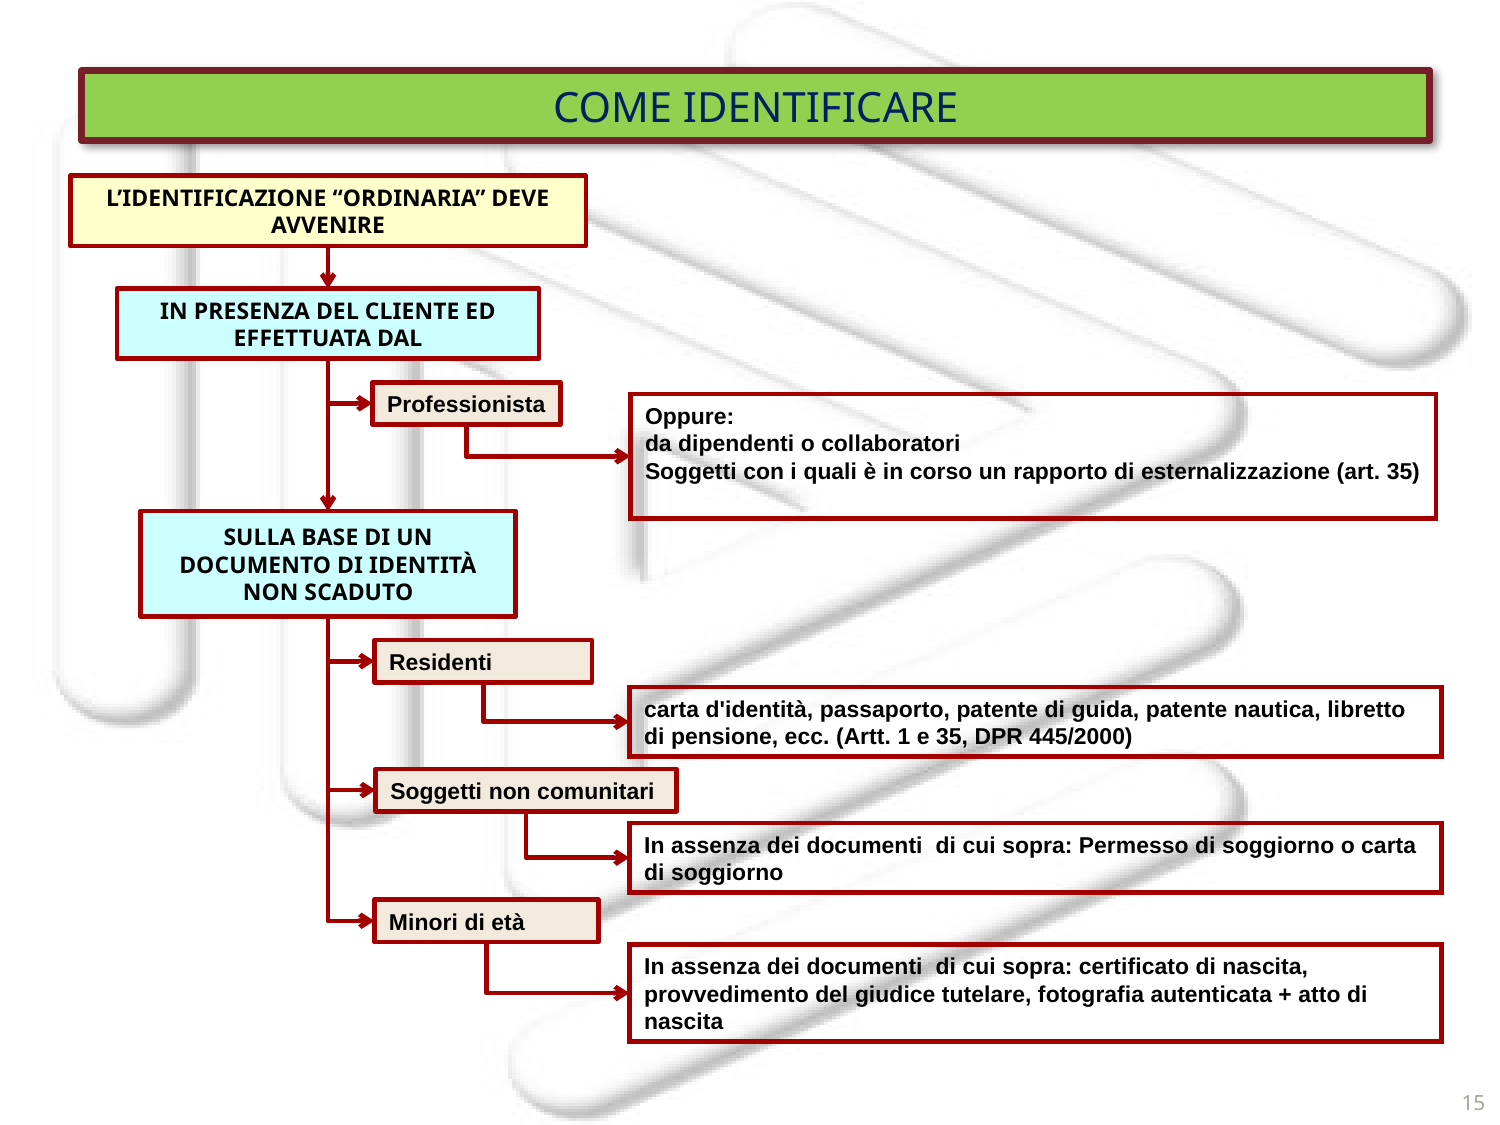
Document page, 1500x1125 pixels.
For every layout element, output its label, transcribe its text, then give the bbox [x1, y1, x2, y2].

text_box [536, 629, 577, 776]
text_box Residenti [374, 640, 529, 683]
text_box carta d'identità, passaporto, patente di guida, patente nautica, libretto di pensione, ecc. (Artt. 1 e 35, DPR 445/2000) [629, 686, 1442, 757]
text_box Professionista [372, 382, 524, 425]
text_box COME IDENTIFICARE [78, 67, 1433, 144]
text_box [328, 615, 375, 663]
text_box L’IDENTIFICAZIONE “ORDINARIA” DEVE AVVENIRE [67, 172, 589, 250]
slide_number 15 [1425, 1065, 1500, 1125]
text_box Residenti [583, 640, 592, 683]
text_box Minori di età [588, 899, 599, 942]
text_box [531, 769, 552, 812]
text_box Soggetti non comunitari [582, 769, 677, 812]
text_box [264, 679, 439, 728]
text_box In assenza dei documenti di cui sopra: Permesso di soggiorno o carta di soggiorno [629, 822, 1442, 893]
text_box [554, 782, 602, 887]
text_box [199, 745, 505, 793]
text_box Minori di età [374, 899, 527, 942]
picture [0, 0, 1500, 1125]
text_box In assenza dei documenti di cui sopra: certificato di nascita, provvedimento del giudice tutelare, fotografia autenticata + atto di nascita [629, 944, 1442, 1042]
text_box IN PRESENZA DEL CLIENTE ED EFFETTUATA DAL [114, 285, 542, 362]
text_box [531, 359, 565, 523]
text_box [532, 896, 584, 1040]
text_box SULLA BASE DI UN DOCUMENTO DI IDENTITÀ NON SCADUTO [137, 508, 519, 620]
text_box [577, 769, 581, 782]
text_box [327, 359, 373, 404]
text_box Soggetti non comunitari [375, 769, 547, 812]
text_box Oppure: da dipendenti o collaboratori Soggetti con i quali è in corso un rapporto di esternalizzazione (art. 35) [630, 393, 1436, 519]
